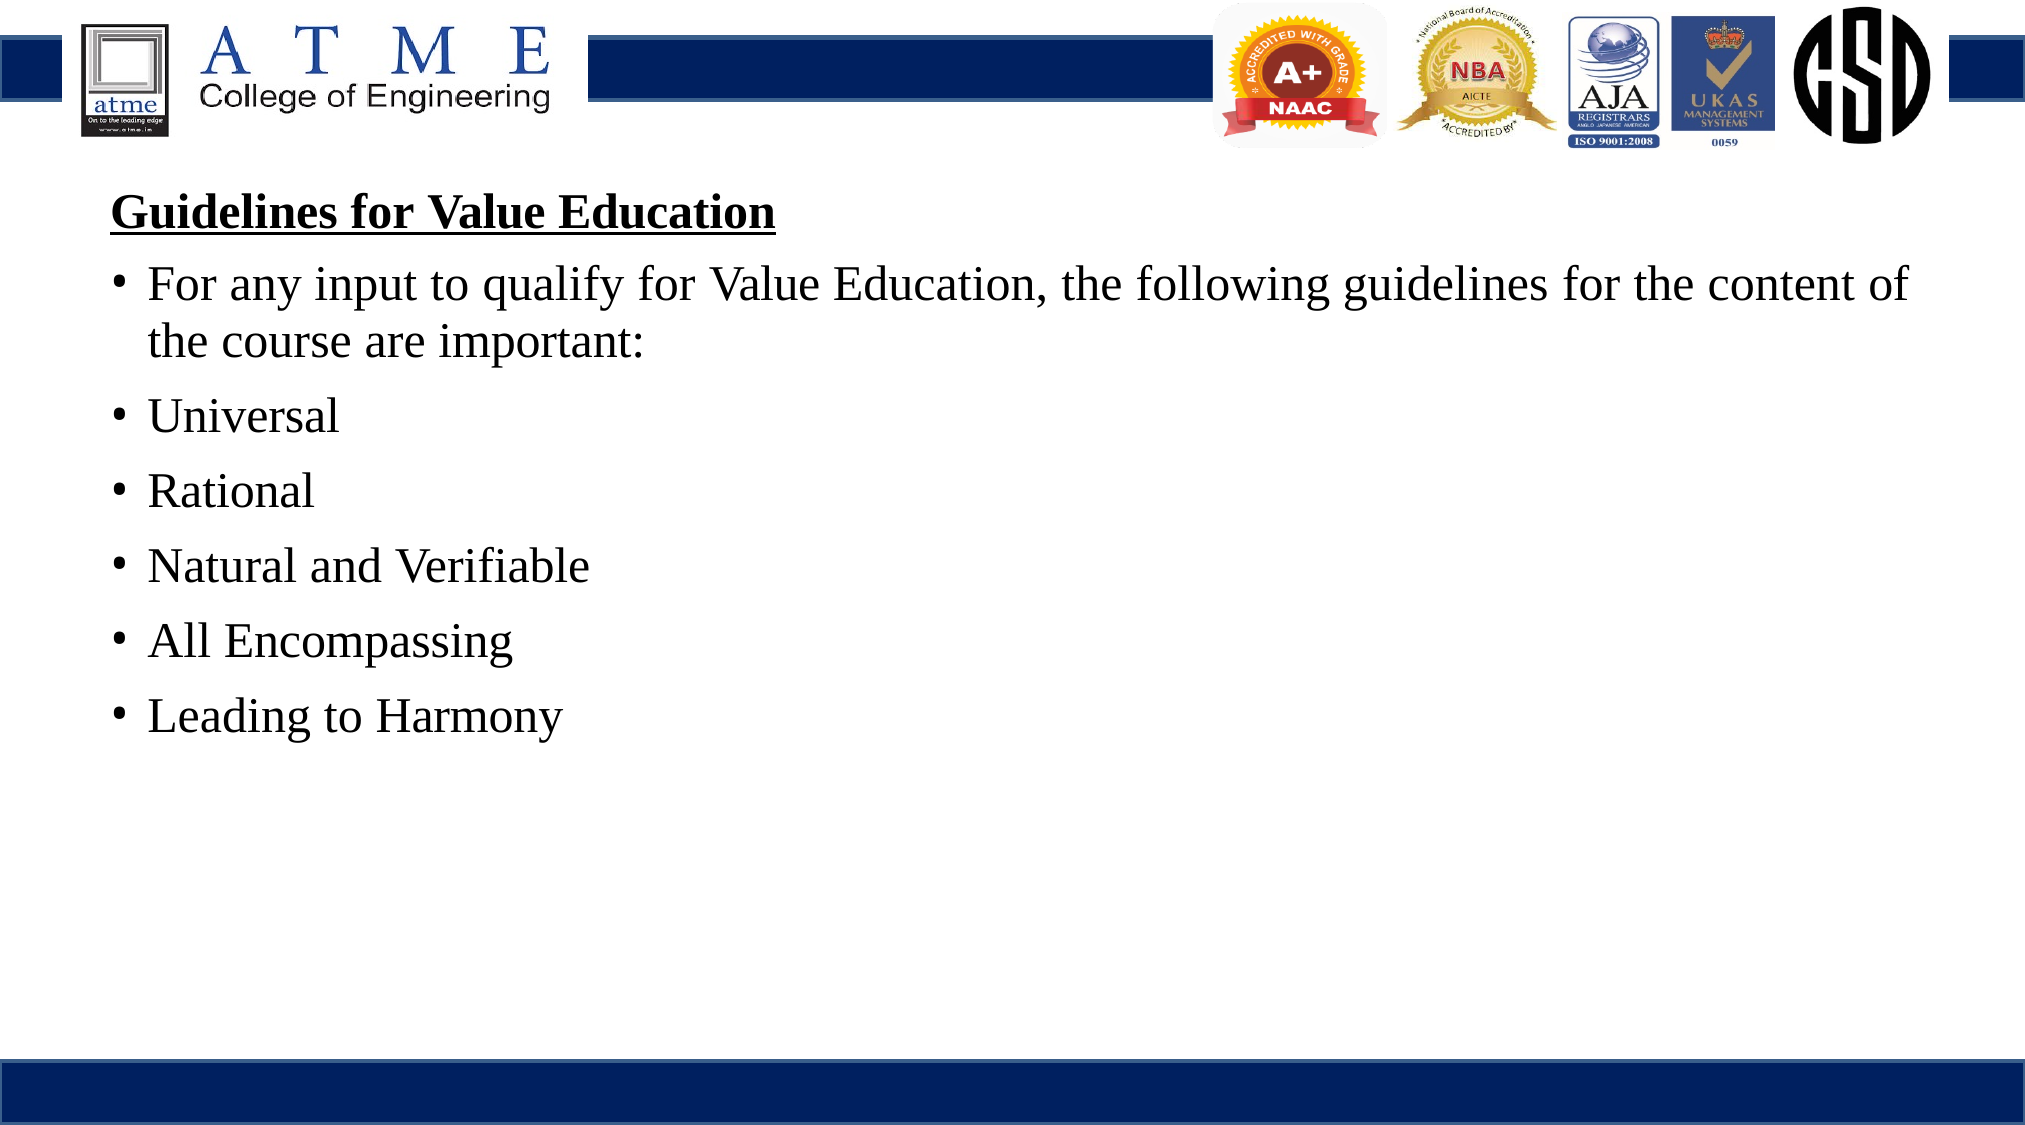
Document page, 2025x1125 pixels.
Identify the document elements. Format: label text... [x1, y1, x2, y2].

picture [62, 0, 588, 157]
picture [1212, 0, 1949, 150]
text_box Guidelines for Value Education For any input to qualify for Value Education, the following guidelines for the content of the course are important: Universal Rational Natural and Verifiable All Encompassing Leading to Harmony [107, 162, 1918, 743]
